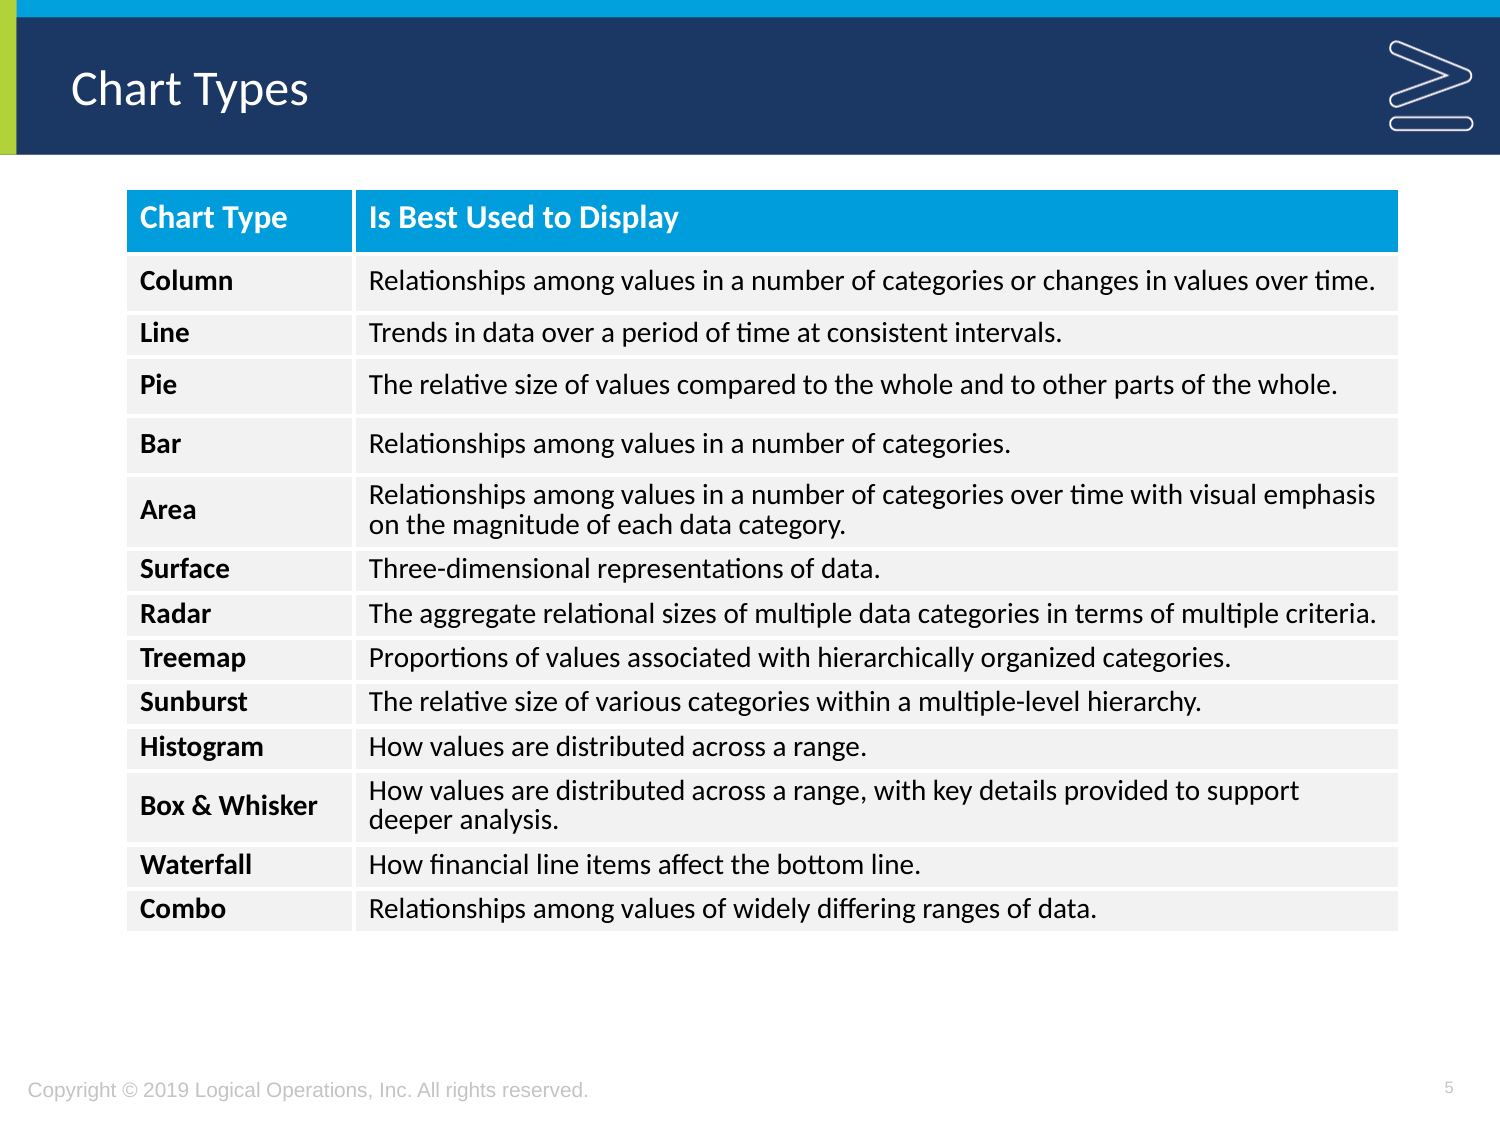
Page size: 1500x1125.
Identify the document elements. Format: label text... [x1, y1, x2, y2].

table_cell Relationships among values in a number of categories. [356, 418, 1398, 473]
table_cell The aggregate relational sizes of multiple data categories in terms of multiple criteria. [356, 595, 1398, 636]
table_cell Waterfall [127, 847, 352, 887]
table_cell Relationships among values in a number of categories over time with visual emphasis on the magnitude of each data category. [356, 477, 1398, 547]
table_cell Combo [127, 891, 352, 931]
table_cell Box & Whisker [127, 773, 352, 842]
table_header Chart Type [127, 190, 352, 252]
table_cell Radar [127, 595, 352, 636]
table_cell Relationships among values in a number of categories or changes in values over time. [356, 256, 1398, 311]
table_cell How values are distributed across a range. [356, 729, 1398, 769]
table_cell How values are distributed across a range, with key details provided to support deeper analysis. [356, 773, 1398, 842]
picture [0, 0, 56, 155]
table_cell Column [127, 256, 352, 311]
table_cell Histogram [127, 729, 352, 769]
title Chart Types [56, 16, 1350, 155]
table_cell The relative size of values compared to the whole and to other parts of the whole. [356, 359, 1398, 414]
table_cell The relative size of various categories within a multiple-level hierarchy. [356, 684, 1398, 724]
table_cell Sunburst [127, 684, 352, 724]
table_cell Surface [127, 551, 352, 591]
table_cell Trends in data over a period of time at consistent intervals. [356, 315, 1398, 355]
table_cell Treemap [127, 640, 352, 680]
table_cell Pie [127, 359, 352, 414]
table_cell Bar [127, 418, 352, 473]
table_cell Line [127, 315, 352, 355]
table_cell Area [127, 477, 352, 547]
table_cell Proportions of values associated with hierarchically organized categories. [356, 640, 1398, 680]
table_cell How financial line items affect the bottom line. [356, 847, 1398, 887]
table_cell Three-dimensional representations of data. [356, 551, 1398, 591]
slide_number 5 [1118, 1057, 1469, 1118]
table_header Is Best Used to Display [356, 190, 1398, 252]
picture [1350, 18, 1500, 155]
table_cell Relationships among values of widely differing ranges of data. [356, 891, 1398, 931]
